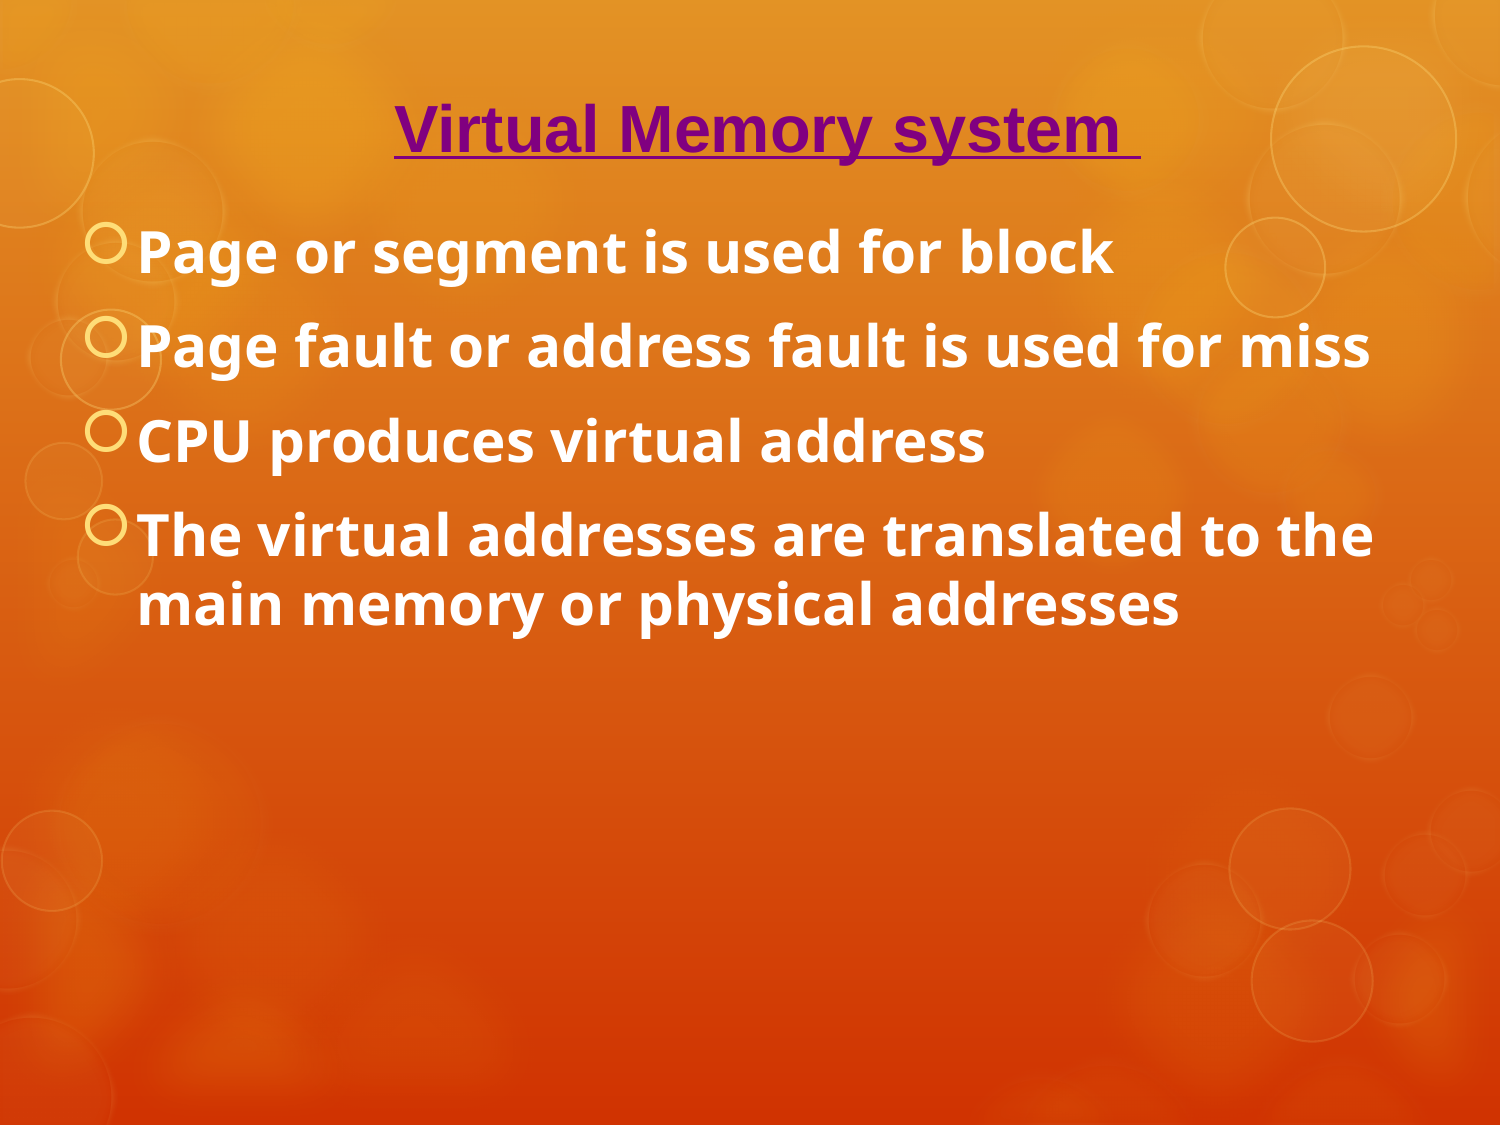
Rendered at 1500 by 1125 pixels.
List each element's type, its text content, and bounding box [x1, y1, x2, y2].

text_box Virtual Memory system [17, 78, 1500, 173]
list Page or segment is used for block Page fault or address fault is used for miss CPU produces virtual address The virtual addresses are translated to the main memory or physical addresses [64, 208, 1471, 1024]
